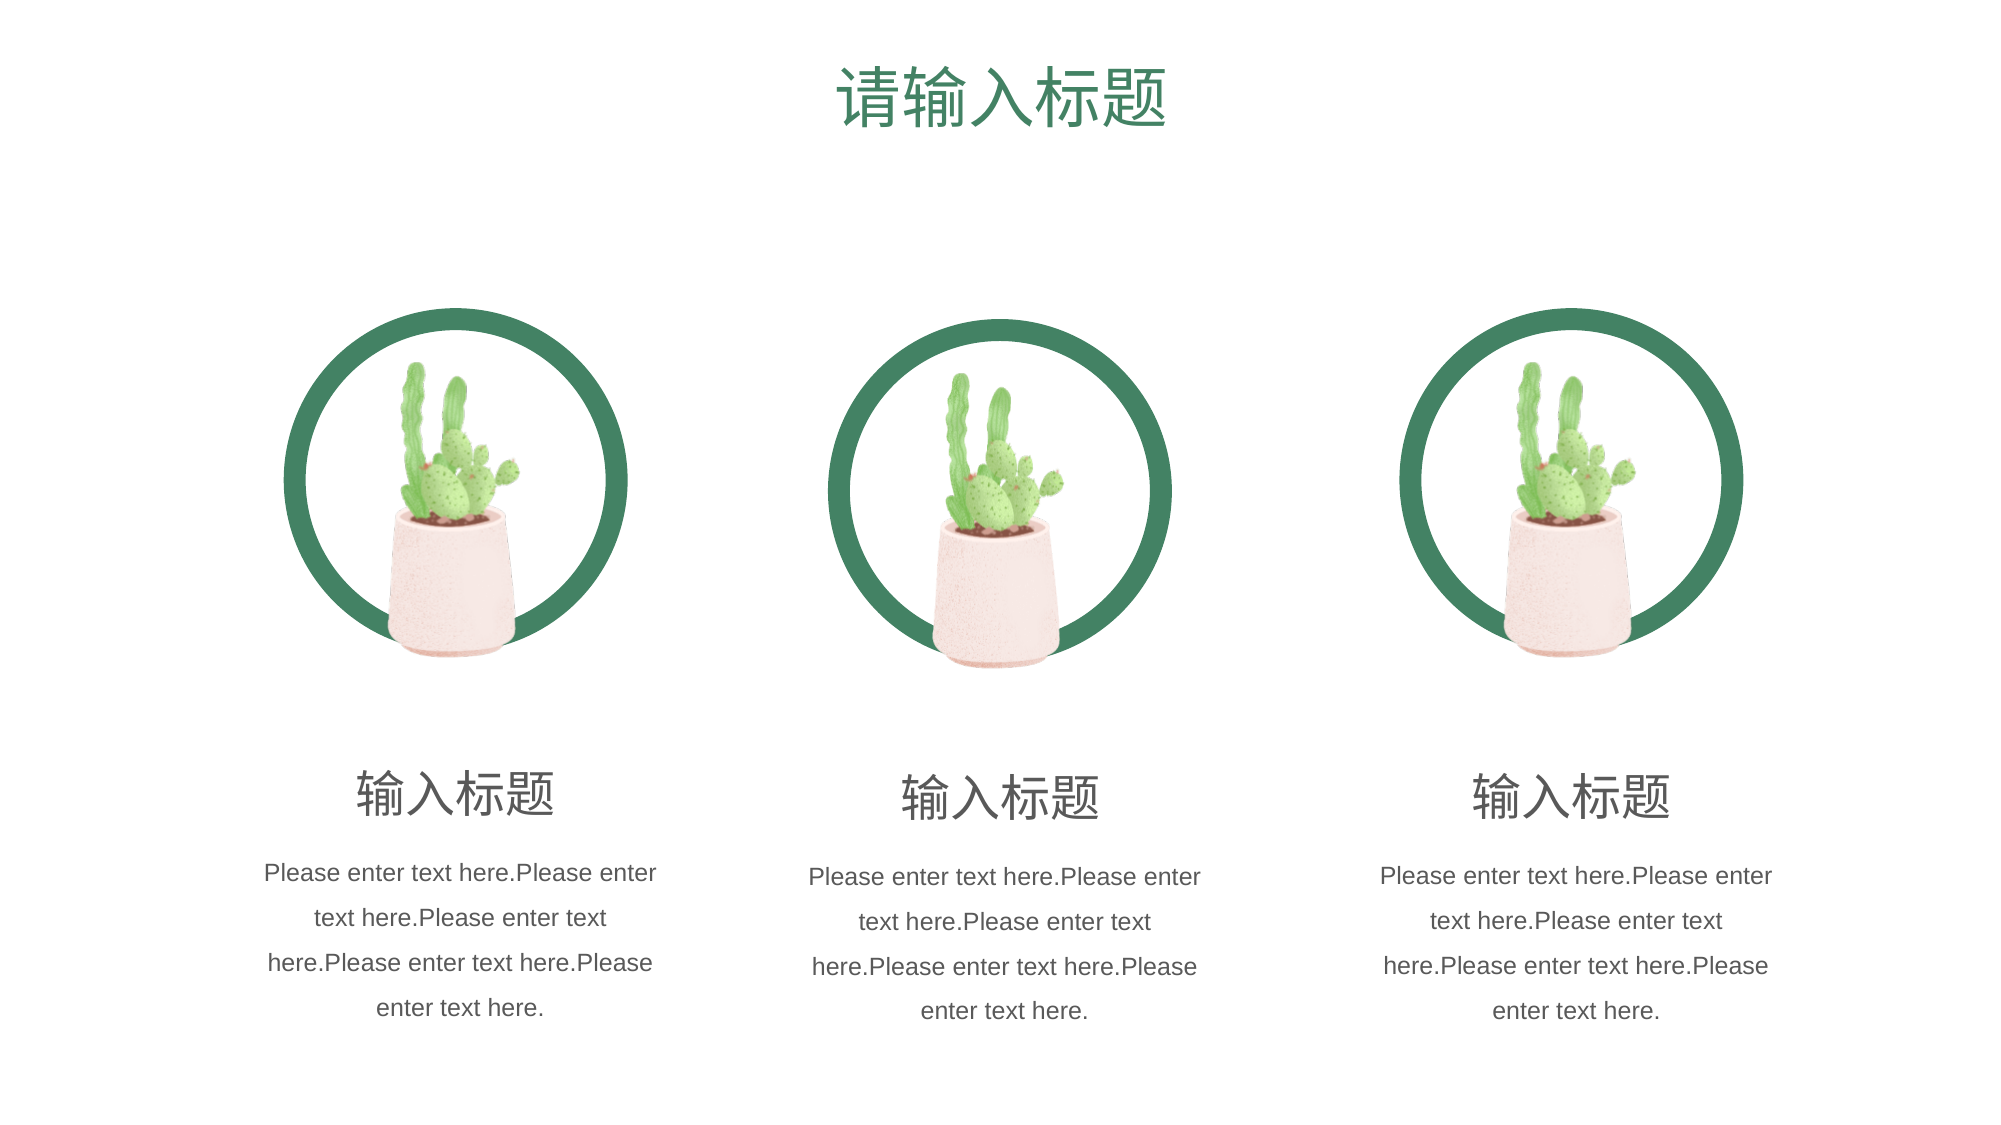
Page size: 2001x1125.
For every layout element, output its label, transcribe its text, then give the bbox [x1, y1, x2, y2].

text_box [583, 363, 629, 598]
text_box 输入标题 [229, 725, 682, 830]
text_box 请输入标题 [819, 48, 1184, 143]
text_box [1699, 363, 1745, 597]
text_box [373, 307, 539, 328]
text_box 输入标题 [774, 728, 1226, 834]
text_box Please enter text here.Please enter text here.Please enter text here.Please enter text here.Please enter text here. [779, 837, 1232, 1033]
picture [328, 328, 583, 697]
text_box [1489, 307, 1654, 328]
text_box [1127, 373, 1173, 609]
picture [1444, 328, 1699, 697]
picture [872, 339, 1127, 708]
text_box Please enter text here.Please enter text here.Please enter text here.Please enter text here.Please enter text here. [1350, 837, 1803, 1032]
text_box [917, 317, 1083, 339]
text_box [282, 363, 328, 597]
text_box 输入标题 [1345, 728, 1798, 834]
text_box [1398, 363, 1444, 598]
text_box [826, 374, 872, 608]
text_box Please enter text here.Please enter text here.Please enter text here.Please enter text here.Please enter text here. [234, 834, 687, 1029]
